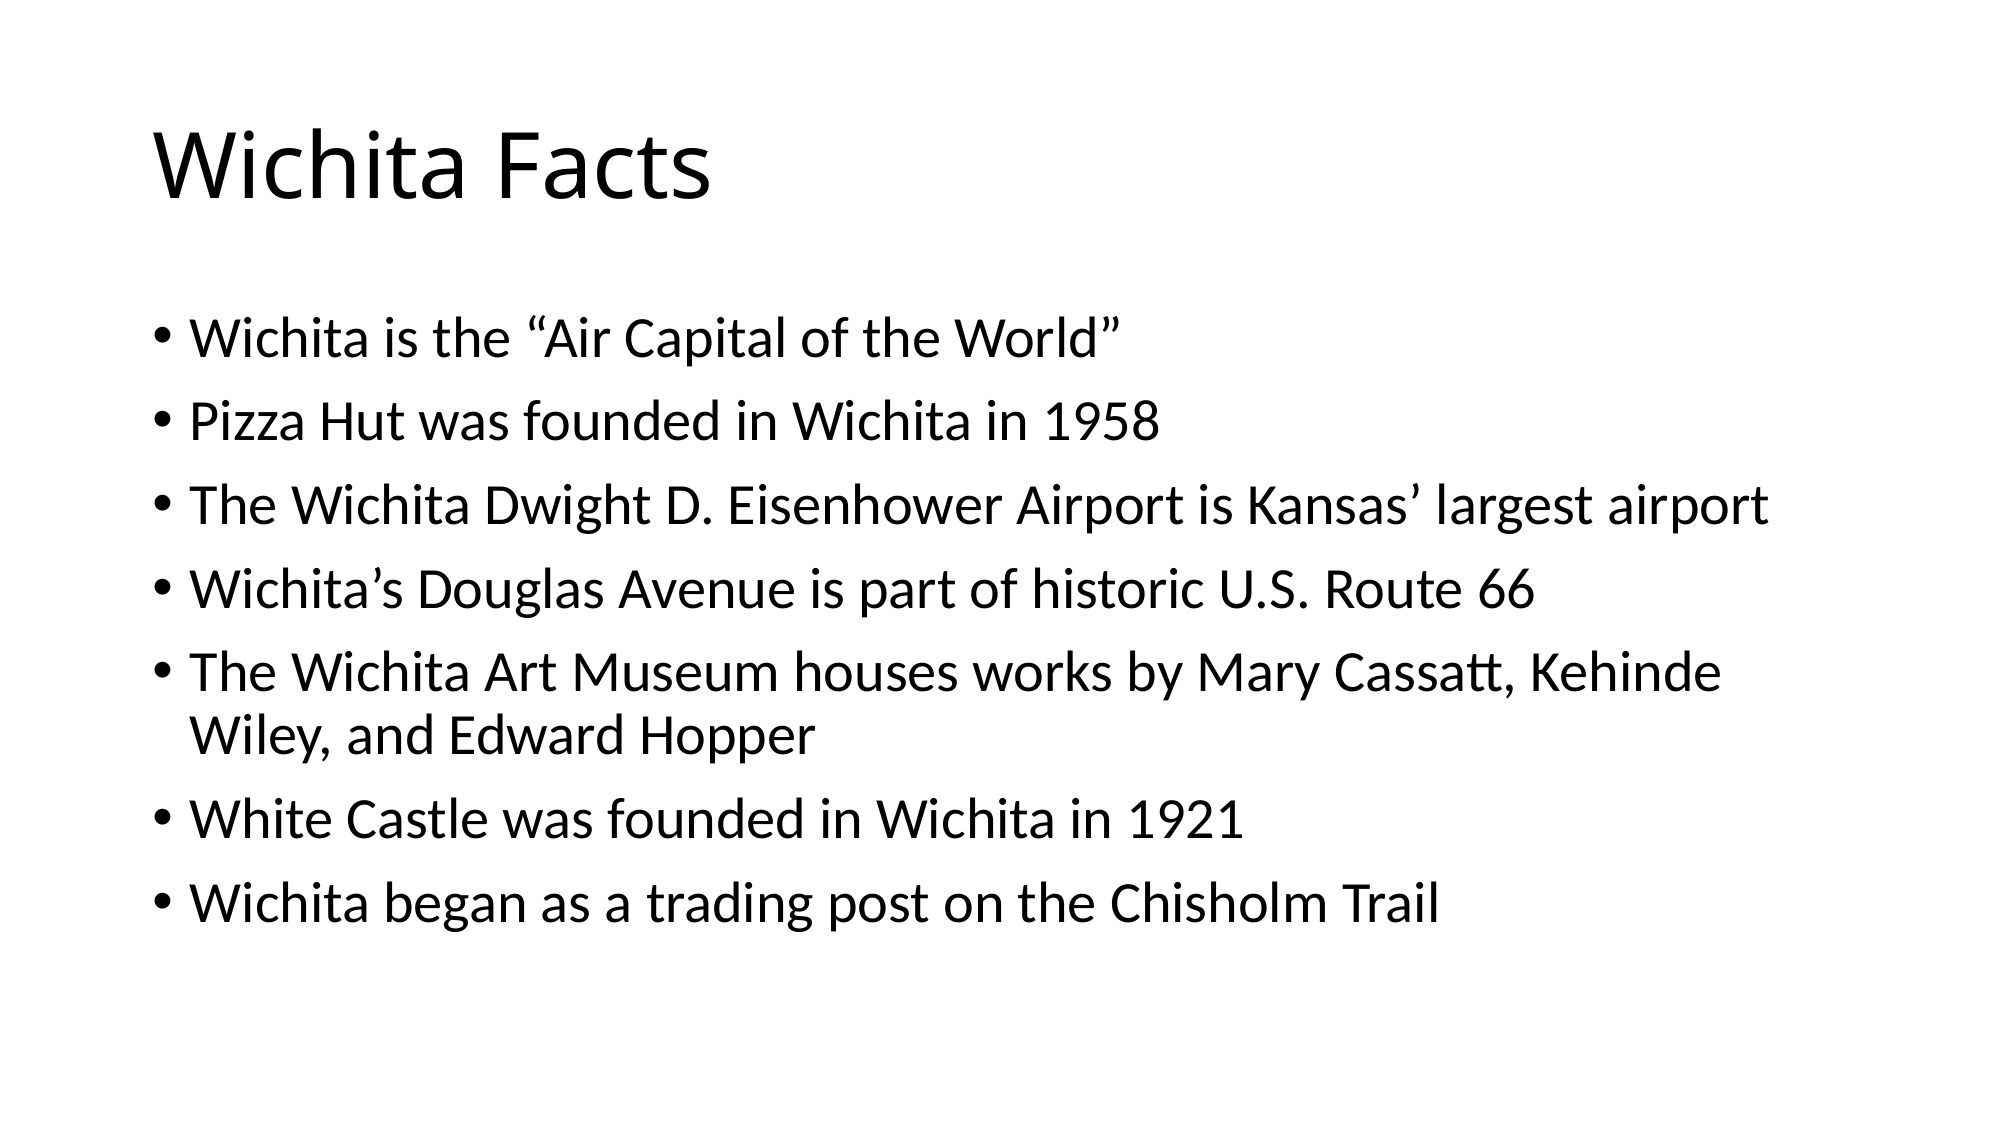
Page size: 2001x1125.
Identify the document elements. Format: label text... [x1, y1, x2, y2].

list Wichita is the “Air Capital of the World” Pizza Hut was founded in Wichita in 1958 The Wichita Dwight D. Eisenhower Airport is Kansas’ largest airport Wichita’s Douglas Avenue is part of historic U.S. Route 66 The Wichita Art Museum houses works by Mary Cassatt, Kehinde Wiley, and Edward Hopper White Castle was founded in Wichita in 1921 Wichita began as a trading post on the Chisholm Trail [137, 299, 1863, 1014]
title Wichita Facts [137, 59, 1863, 278]
